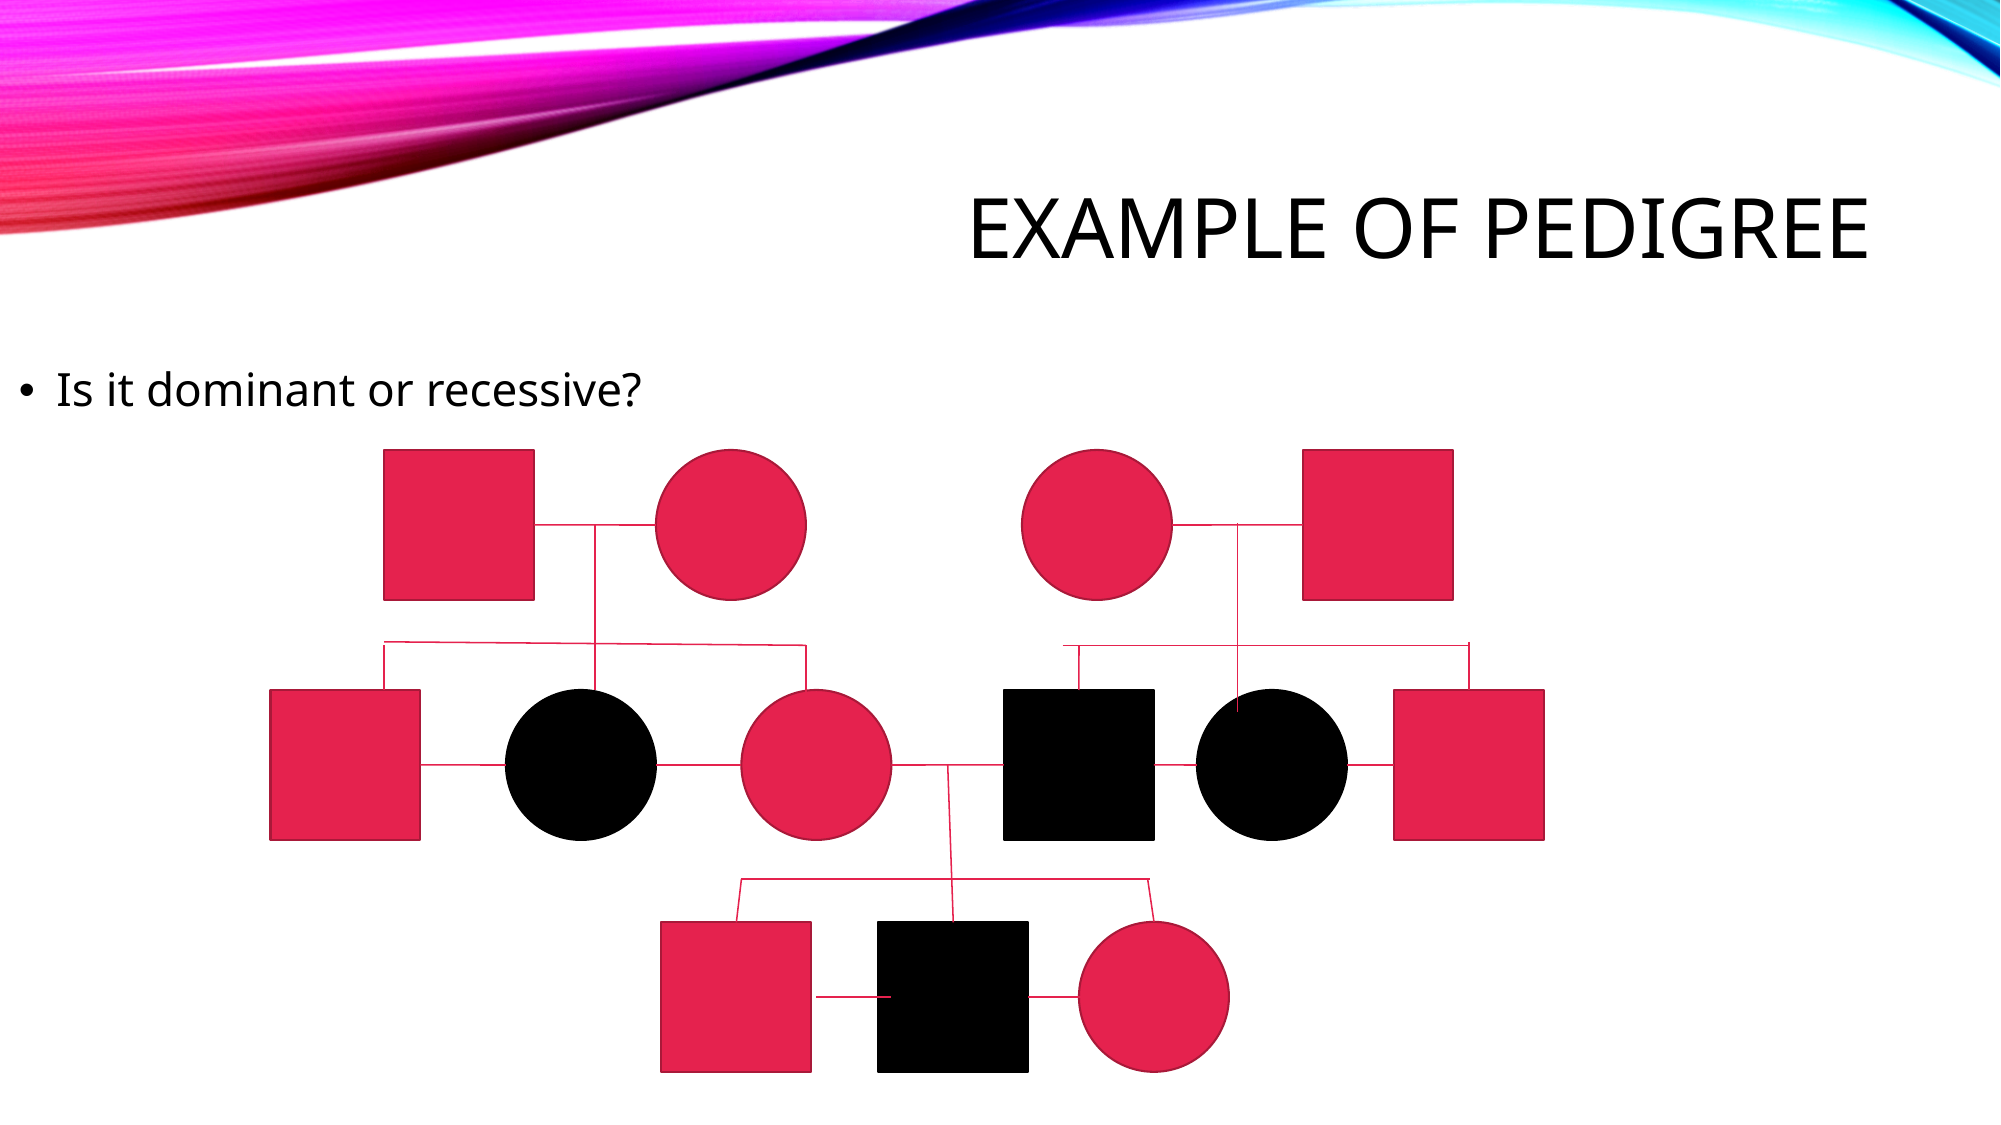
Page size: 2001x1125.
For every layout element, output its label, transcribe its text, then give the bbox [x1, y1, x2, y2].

text_box [269, 689, 421, 841]
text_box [736, 878, 742, 923]
text_box [877, 921, 1029, 1073]
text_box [1147, 878, 1155, 923]
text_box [383, 641, 807, 646]
text_box [1195, 688, 1348, 841]
picture [1910, 0, 2000, 45]
picture [1890, 0, 2000, 75]
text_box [947, 764, 954, 878]
text_box [740, 688, 893, 841]
text_box [1020, 448, 1173, 601]
text_box [1003, 689, 1155, 841]
text_box [383, 449, 535, 601]
list Is it dominant or recessive? [3, 359, 1779, 1021]
text_box [504, 688, 657, 841]
text_box [1302, 449, 1454, 601]
text_box [654, 448, 807, 601]
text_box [947, 880, 954, 923]
text_box [1393, 689, 1545, 841]
picture [0, 0, 2000, 237]
text_box [660, 921, 812, 1073]
text_box [1077, 920, 1230, 1073]
title Example of pedigree [474, 125, 1888, 338]
